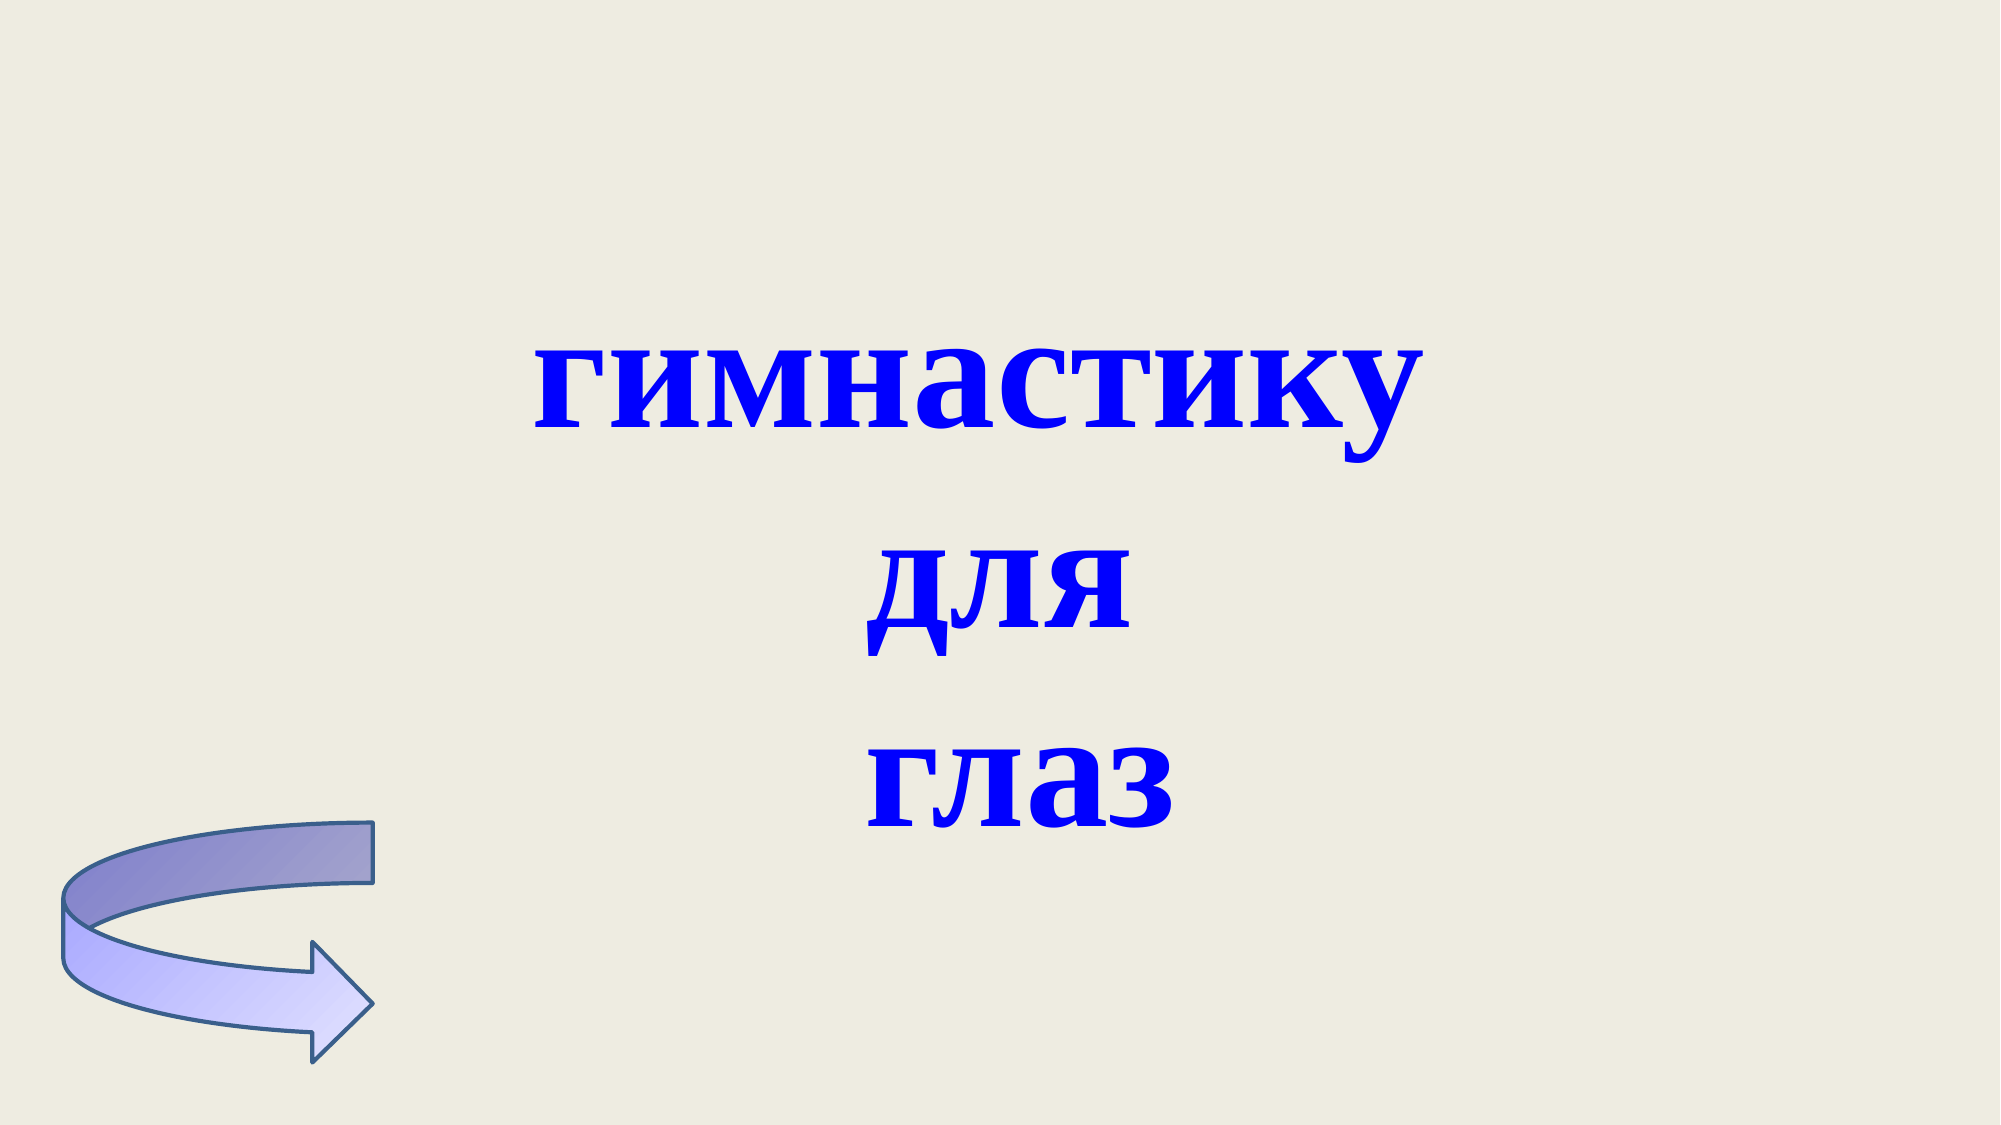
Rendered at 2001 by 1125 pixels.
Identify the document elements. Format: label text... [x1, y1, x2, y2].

text_box [61, 820, 375, 1065]
text_box гимнастику для глаз [65, 52, 1934, 1068]
